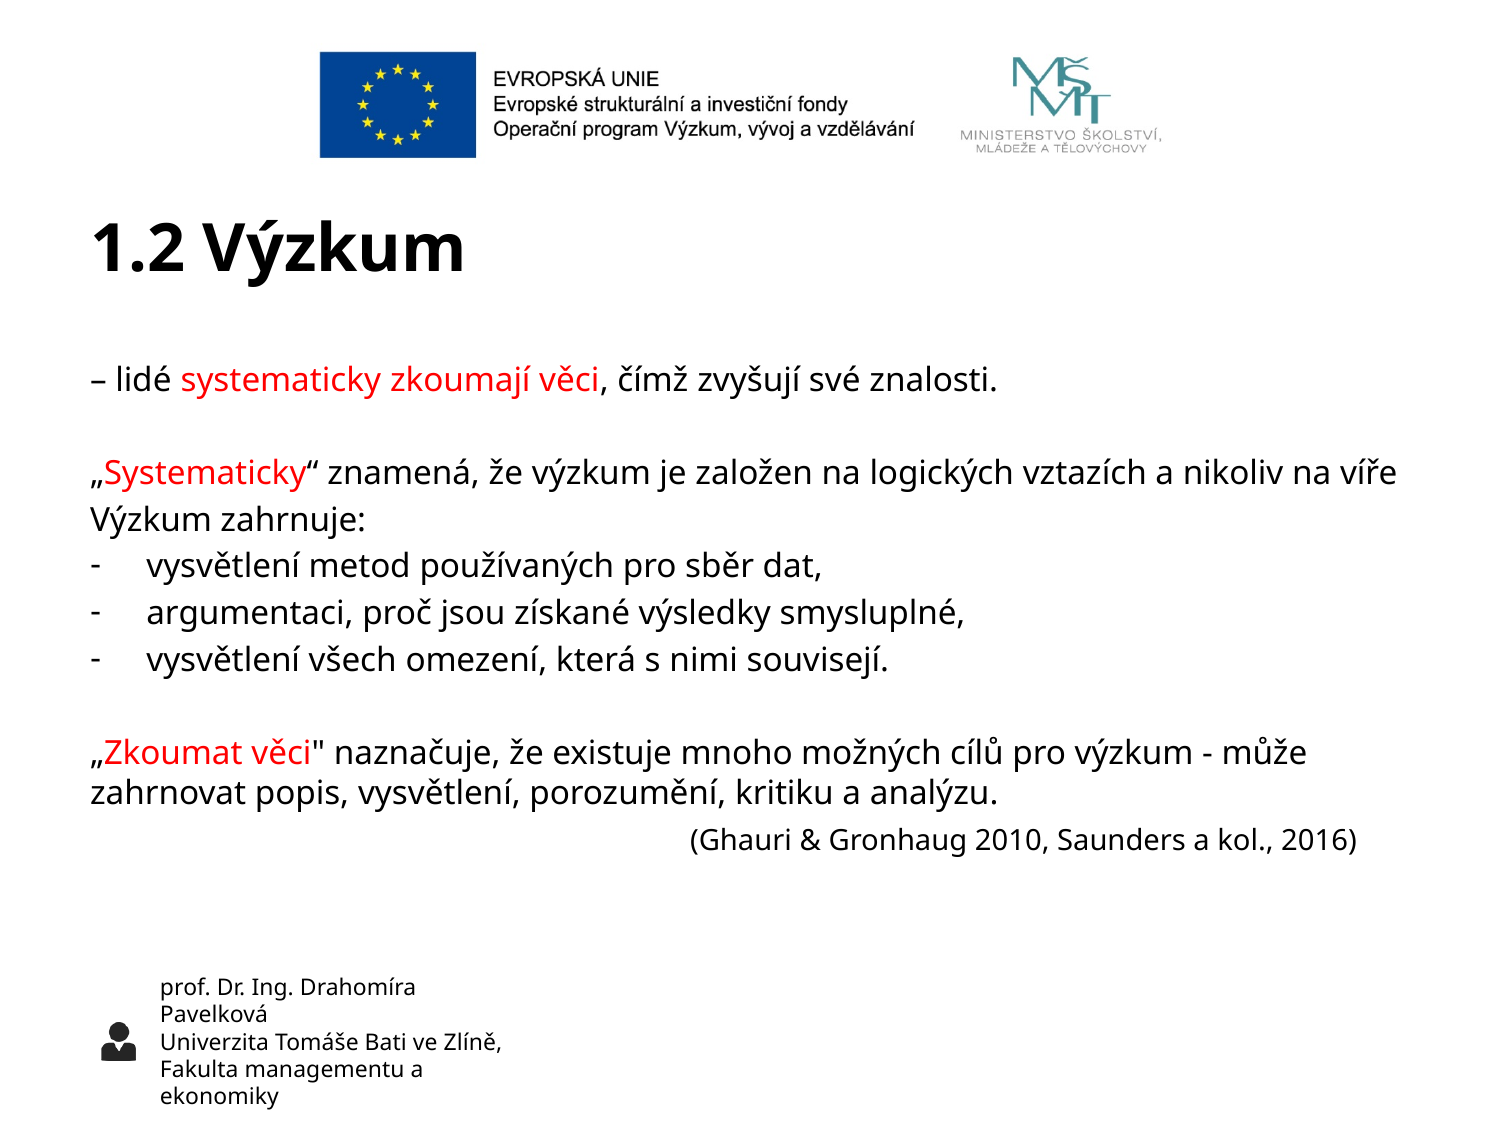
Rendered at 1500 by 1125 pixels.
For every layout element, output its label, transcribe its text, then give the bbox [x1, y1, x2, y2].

list – lidé systematicky zkoumají věci, čímž zvyšují své znalosti. „Systematicky“ znamená, že výzkum je založen na logických vztazích a nikoliv na víře Výzkum zahrnuje: vysvětlení metod používaných pro sběr dat, argumentaci, proč jsou získané výsledky smysluplné, vysvětlení všech omezení, která s nimi souvisejí. „Zkoumat věci" naznačuje, že existuje mnoho možných cílů pro výzkum - může zahrnovat popis, vysvětlení, porozumění, kritiku a analýzu. (Ghauri & Gronhaug 2010, Saunders a kol., 2016) [75, 304, 1425, 1023]
picture [267, 0, 1213, 210]
picture [101, 1021, 136, 1062]
title 1.2 Výzkum [75, 185, 1425, 304]
footer prof. Dr. Ing. Drahomíra Pavelková Univerzita Tomáše Bati ve Zlíně, Fakulta managementu a ekonomiky [145, 999, 526, 1083]
